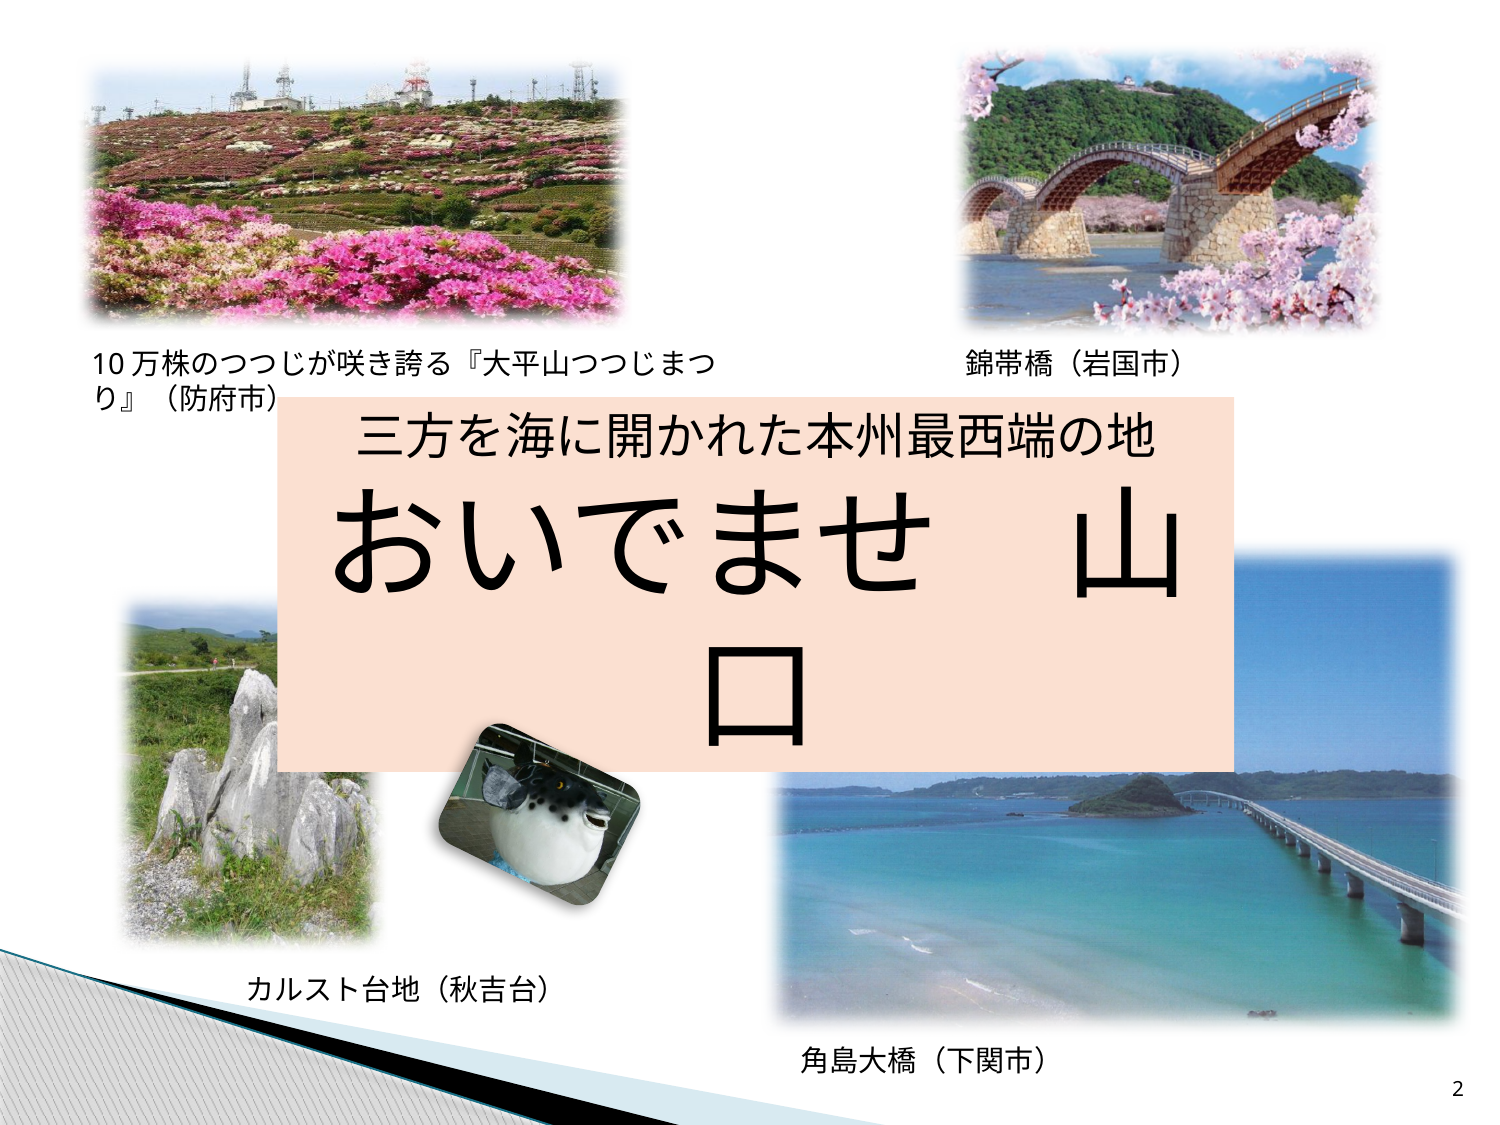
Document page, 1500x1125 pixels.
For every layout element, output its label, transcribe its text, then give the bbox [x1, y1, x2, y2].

text_box 三方を海に開かれた本州最西端の地 おいでませ 山口 [277, 397, 1235, 772]
text_box [6, 13, 1475, 1125]
slide_number 2 [1418, 1051, 1479, 1112]
picture [950, 42, 1387, 341]
text_box 錦帯橋（岩国市） [950, 338, 1500, 388]
text_box カルスト台地（秋吉台） [230, 964, 609, 1014]
picture [761, 538, 1471, 1037]
text_box 角島大橋（下関市） [785, 1048, 1459, 1085]
picture [76, 54, 633, 331]
picture [111, 585, 390, 955]
picture [438, 723, 641, 906]
text_box 10万株のつつじが咲き誇る『大平山つつじまつり』（防府市） [76, 338, 750, 423]
